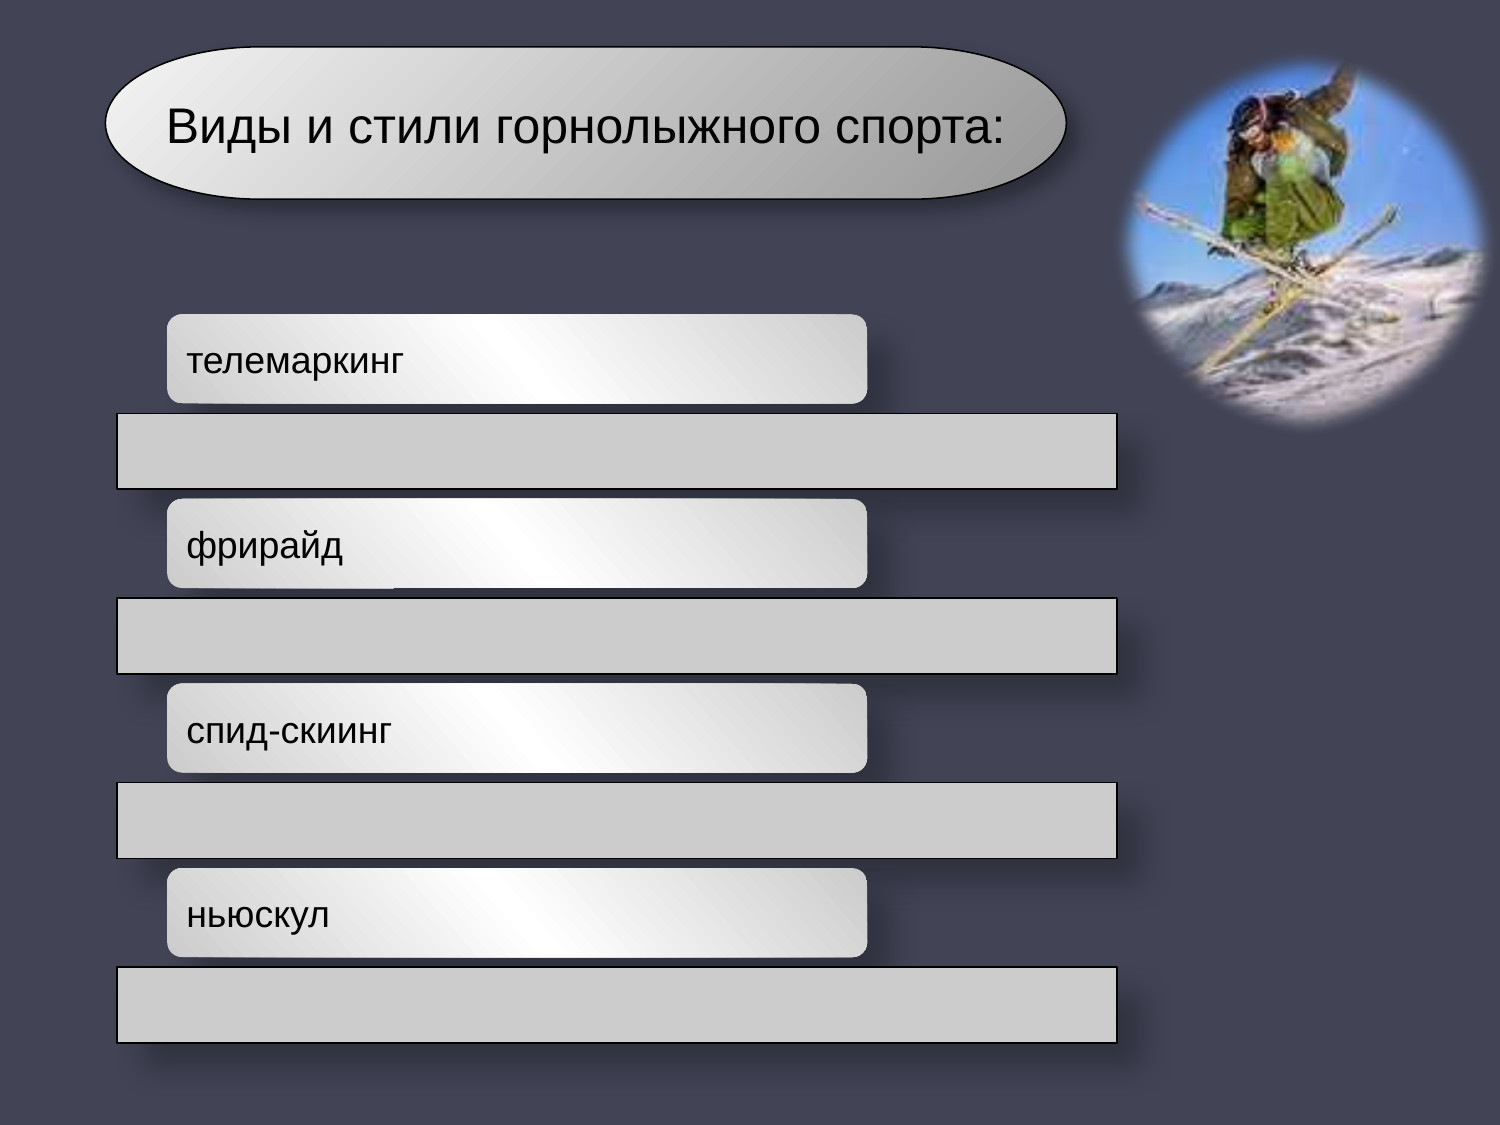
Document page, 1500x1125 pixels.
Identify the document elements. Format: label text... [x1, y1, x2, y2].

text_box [116, 304, 1118, 1044]
picture [1109, 46, 1500, 438]
text_box Виды и стили горнолыжного спорта: [104, 46, 1068, 200]
